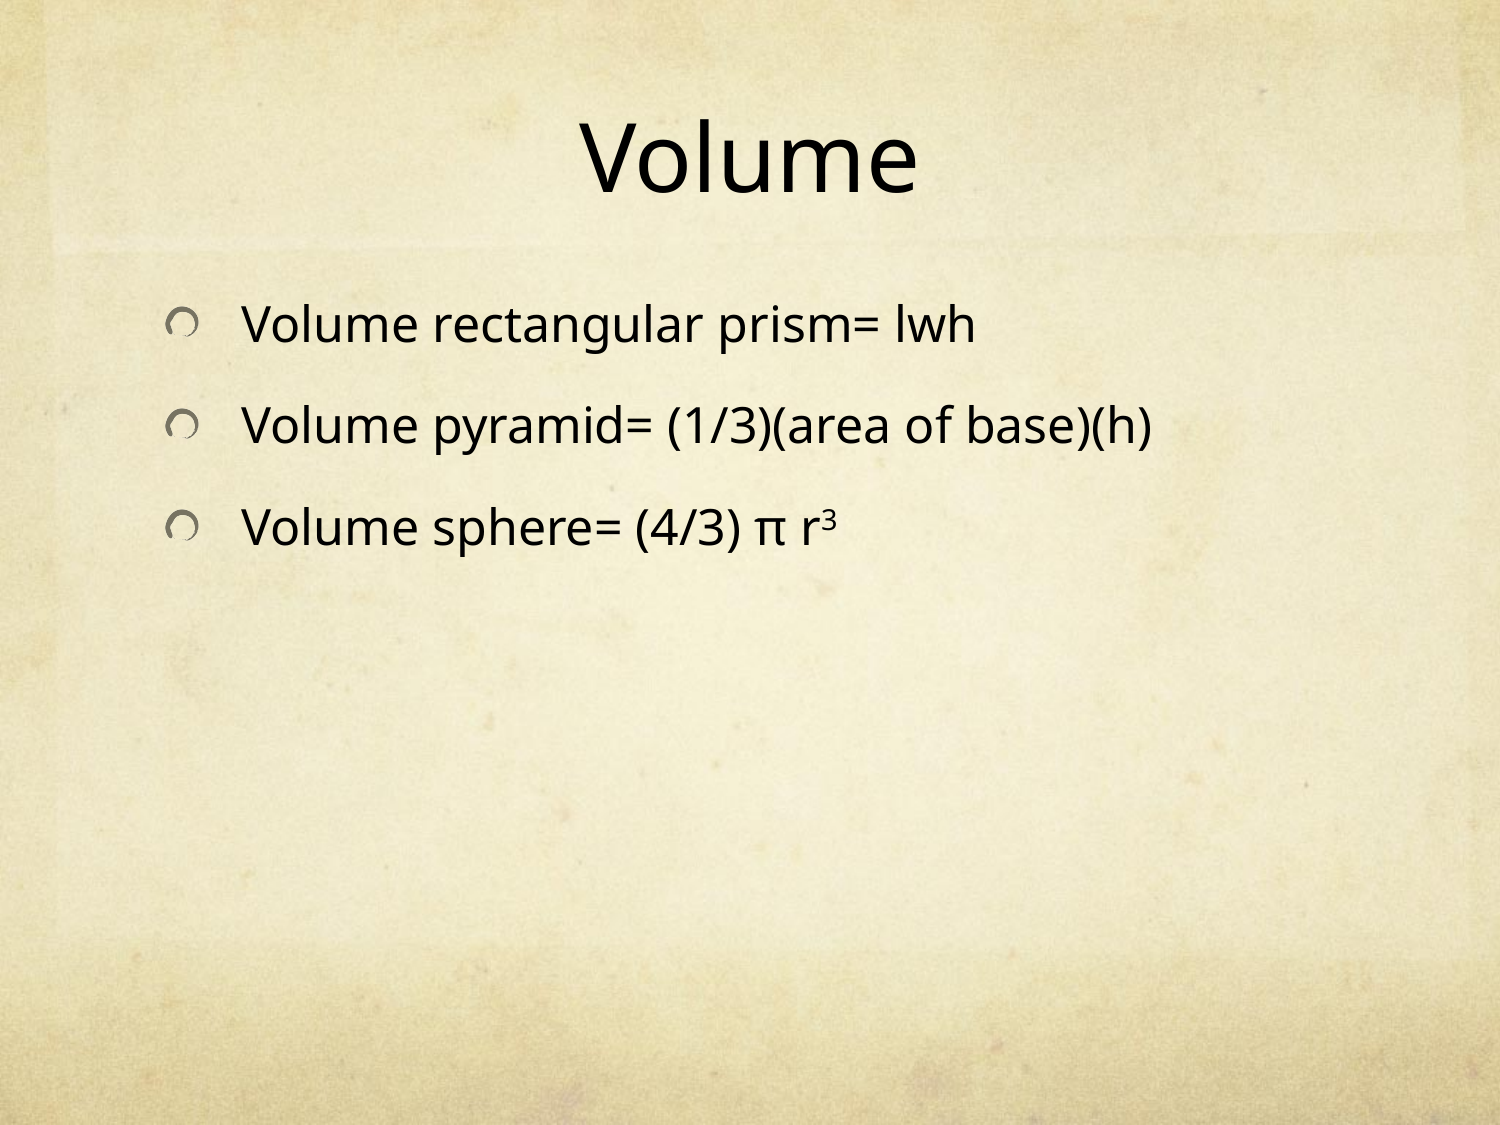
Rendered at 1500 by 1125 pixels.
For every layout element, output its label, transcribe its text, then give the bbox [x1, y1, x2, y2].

picture [0, 0, 1500, 1125]
list Volume rectangular prism= lwh Volume pyramid= (1/3)(area of base)(h) Volume sphere= (4/3) π r3 [150, 284, 1350, 950]
title Volume [150, 82, 1350, 225]
